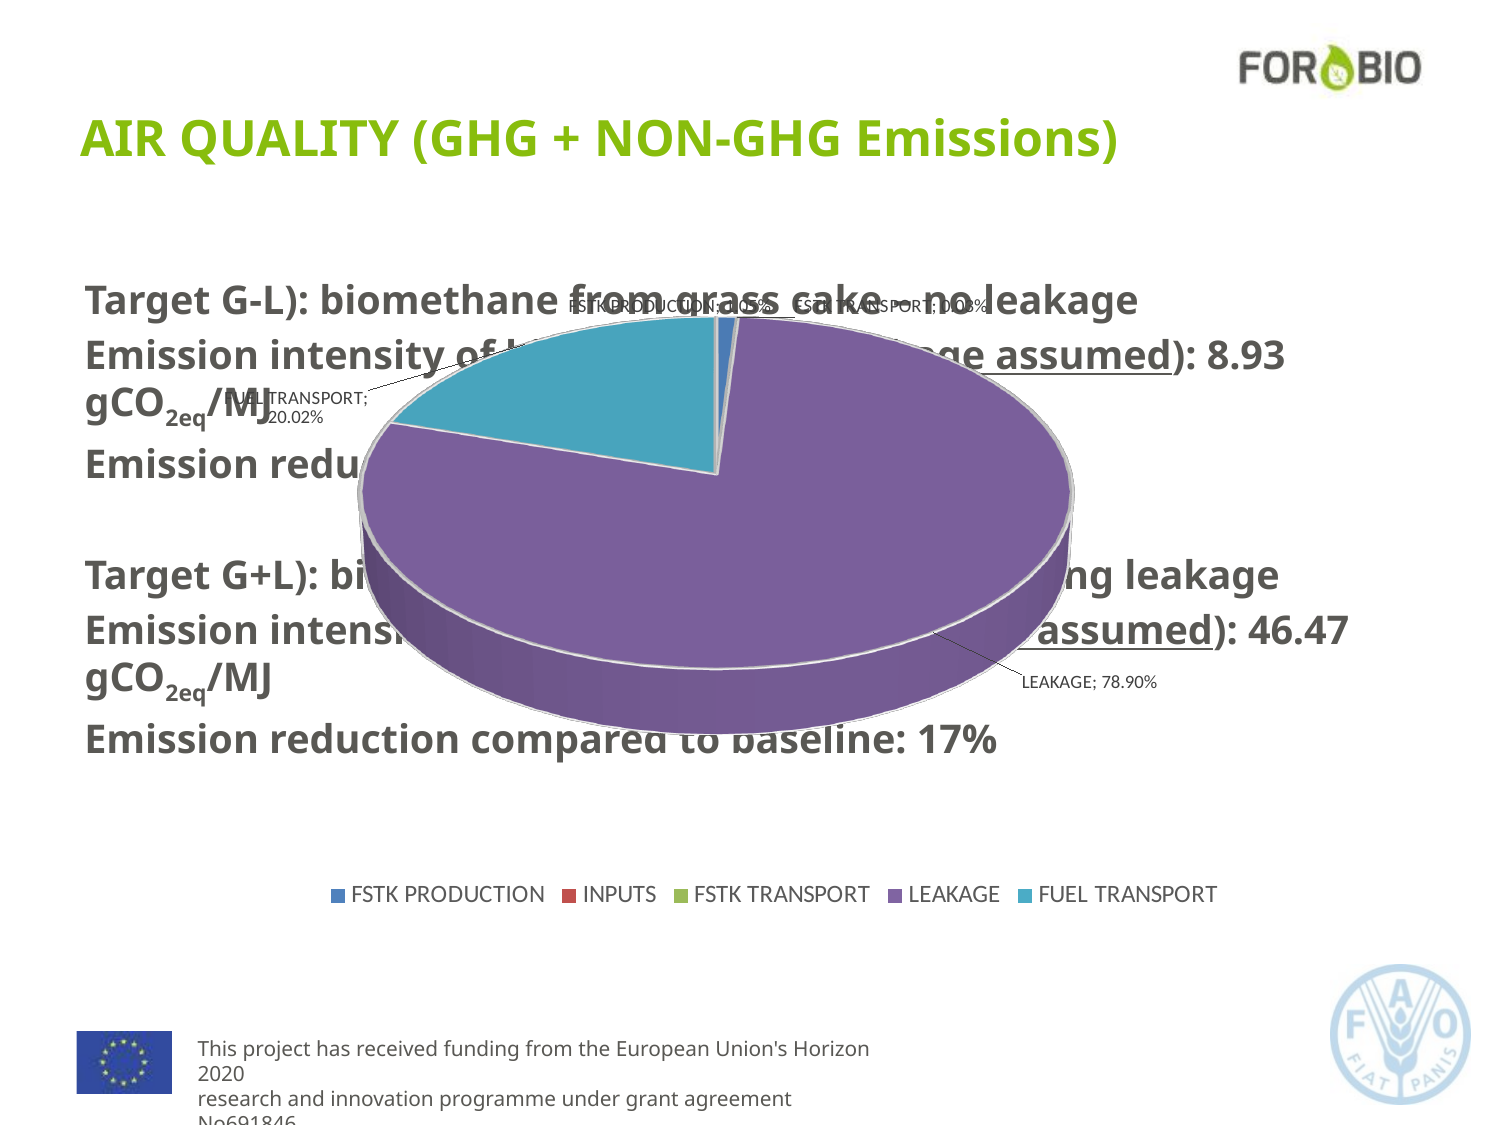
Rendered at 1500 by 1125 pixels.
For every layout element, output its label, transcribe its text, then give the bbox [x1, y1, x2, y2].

text_box Target G-L): biomethane from grass cake – no leakage Emission intensity of biomethane (no leakage assumed): 8.93 gCO2eq/MJ Emission reduction compared to baseline: 84.05% Target G+L): biomethane from grass cake – factoring leakage Emission intensity of biomethane (1.1% leakage assumed): 46.47 gCO2eq/MJ Emission reduction compared to baseline: 17% [69, 267, 168, 965]
title AIR QUALITY (GHG + NON-GHG Emissions) [64, 42, 1235, 231]
picture [1187, 23, 1473, 114]
picture [76, 1031, 172, 1094]
picture [1330, 963, 1471, 1105]
chart [170, 266, 1294, 965]
text_box Target G-L): biomethane from grass cake – no leakage Emission intensity of biomethane (no leakage assumed): 8.93 gCO2eq/MJ Emission reduction compared to baseline: 84.05% Target G+L): biomethane from grass cake – factoring leakage Emission intensity of biomethane (1.1% leakage assumed): 46.47 gCO2eq/MJ Emission reduction compared to baseline: 17% [1296, 267, 1420, 965]
